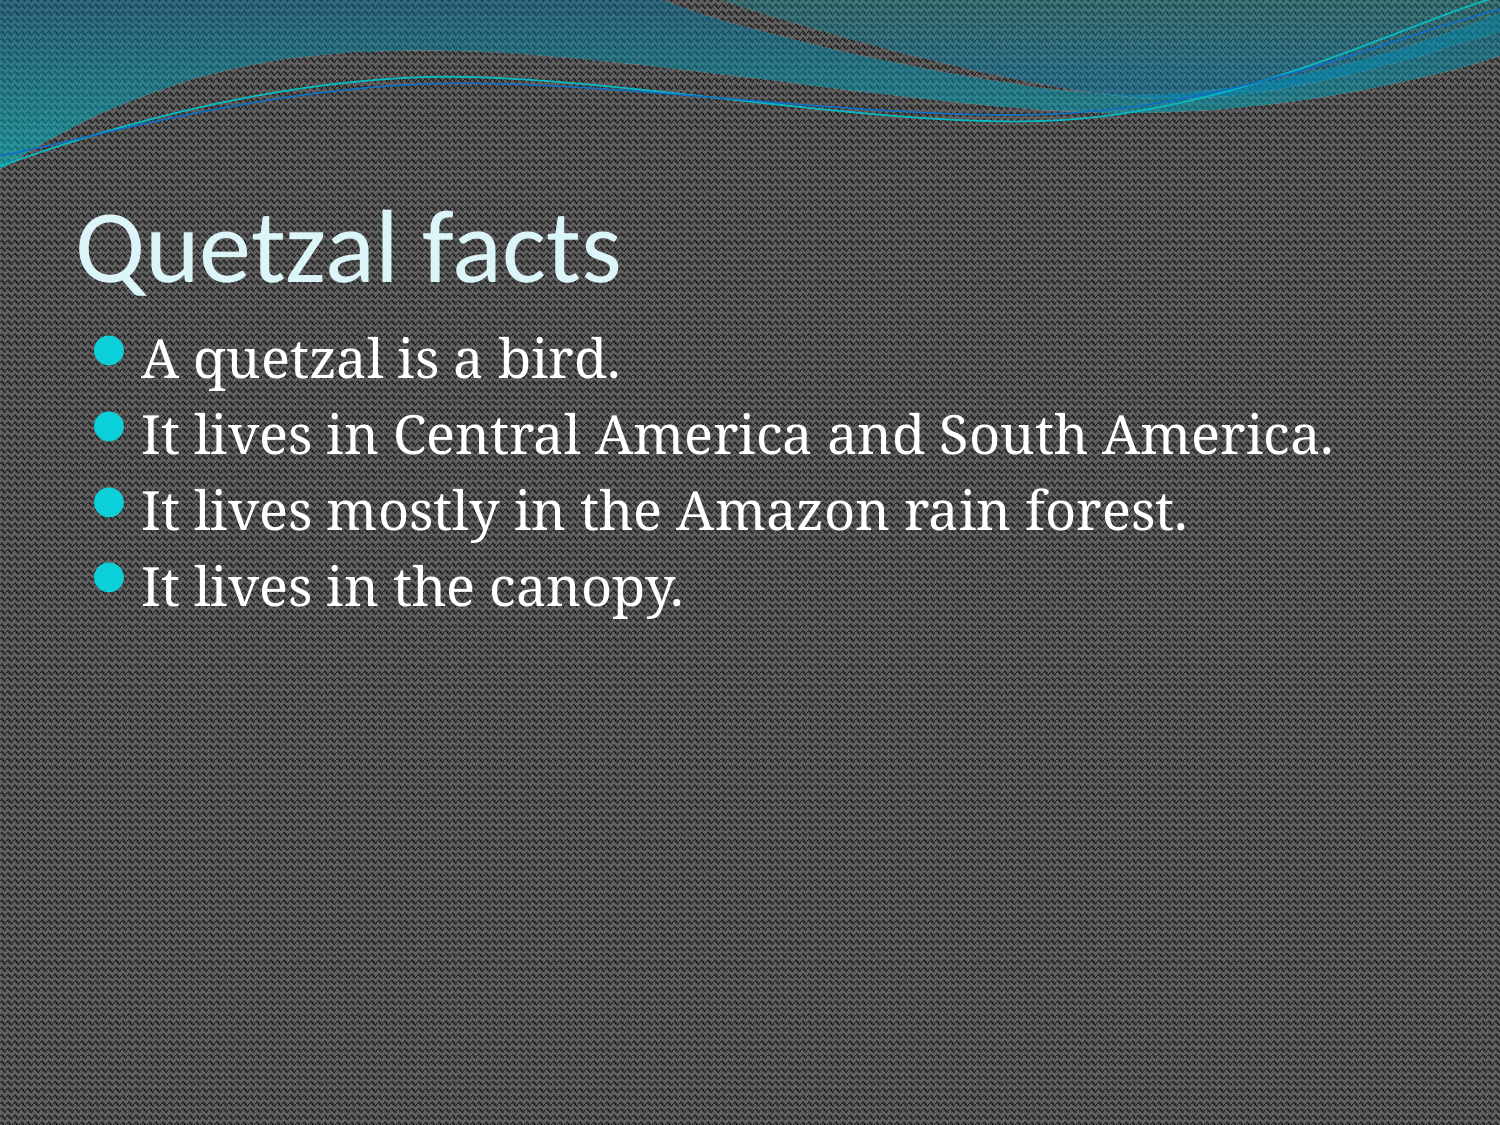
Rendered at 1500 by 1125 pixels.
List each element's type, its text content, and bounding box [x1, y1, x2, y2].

list A quetzal is a bird. It lives in Central America and South America. It lives mostly in the Amazon rain forest. It lives in the canopy. [75, 317, 1425, 1038]
title Quetzal facts [75, 115, 1425, 303]
